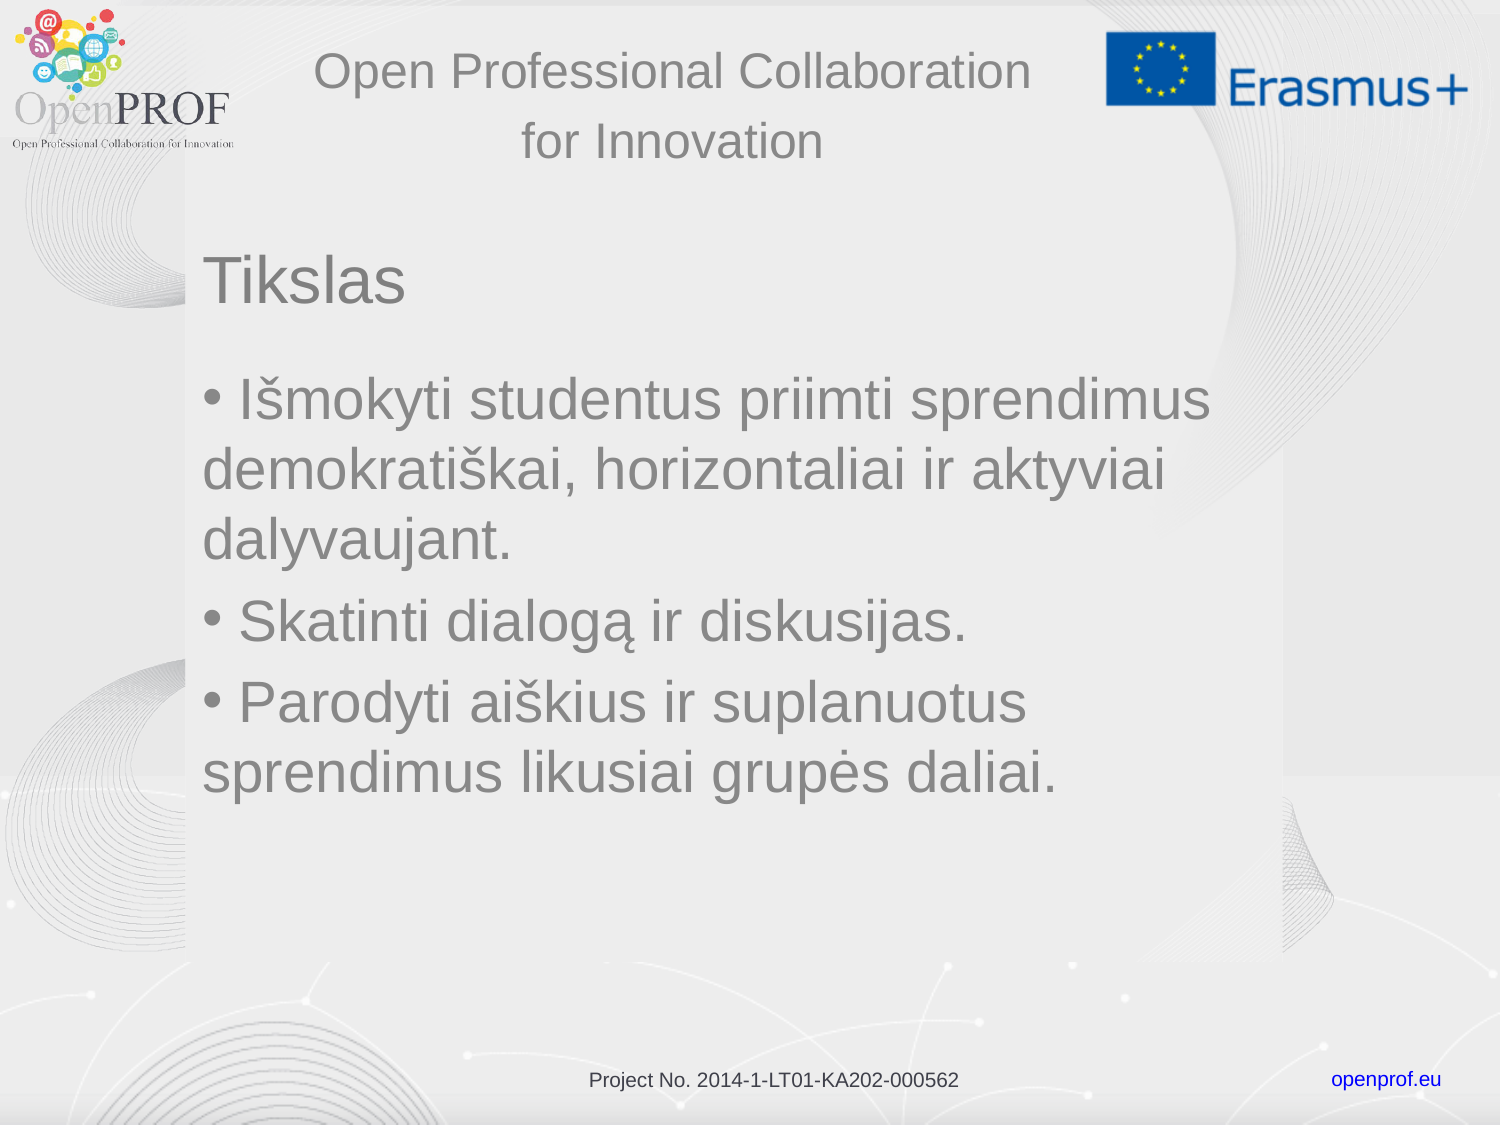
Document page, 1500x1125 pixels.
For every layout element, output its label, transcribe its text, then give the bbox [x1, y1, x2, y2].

picture [0, 0, 1500, 1125]
title Tikslas [187, 249, 1317, 386]
text_box Open Professional Collaboration for Innovation [251, 31, 1110, 156]
subtitle Išmokyti studentus priimti sprendimus demokratiškai, horizontaliai ir aktyviai dalyvaujant. Skatinti dialogą ir diskusijas. Parodyti aiškius ir suplanuotus sprendimus likusiai grupės daliai. [187, 353, 1275, 604]
